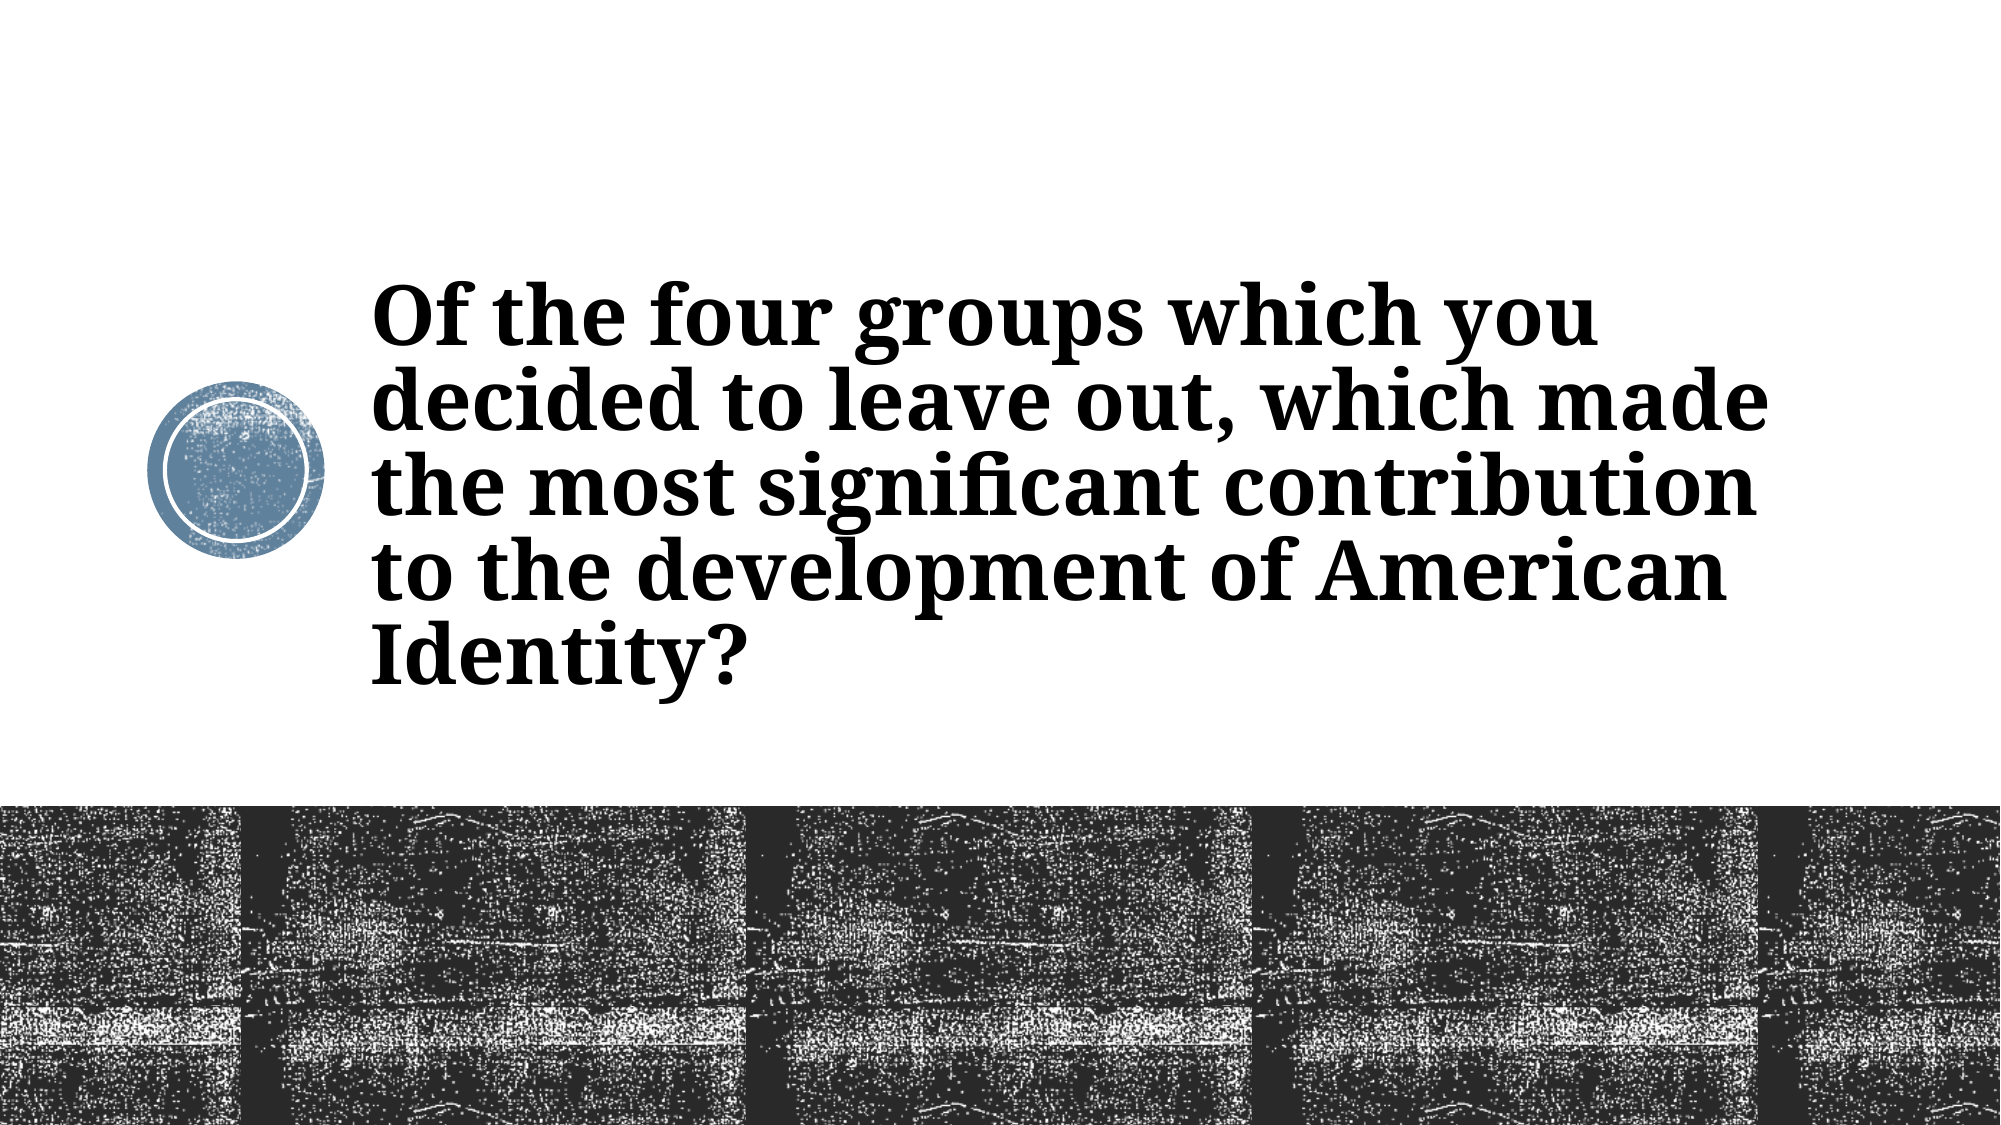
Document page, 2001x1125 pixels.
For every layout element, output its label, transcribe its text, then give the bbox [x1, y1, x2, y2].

title Of the four groups which you decided to leave out, which made the most significant contribution to the development of American Identity? [355, 201, 1878, 779]
